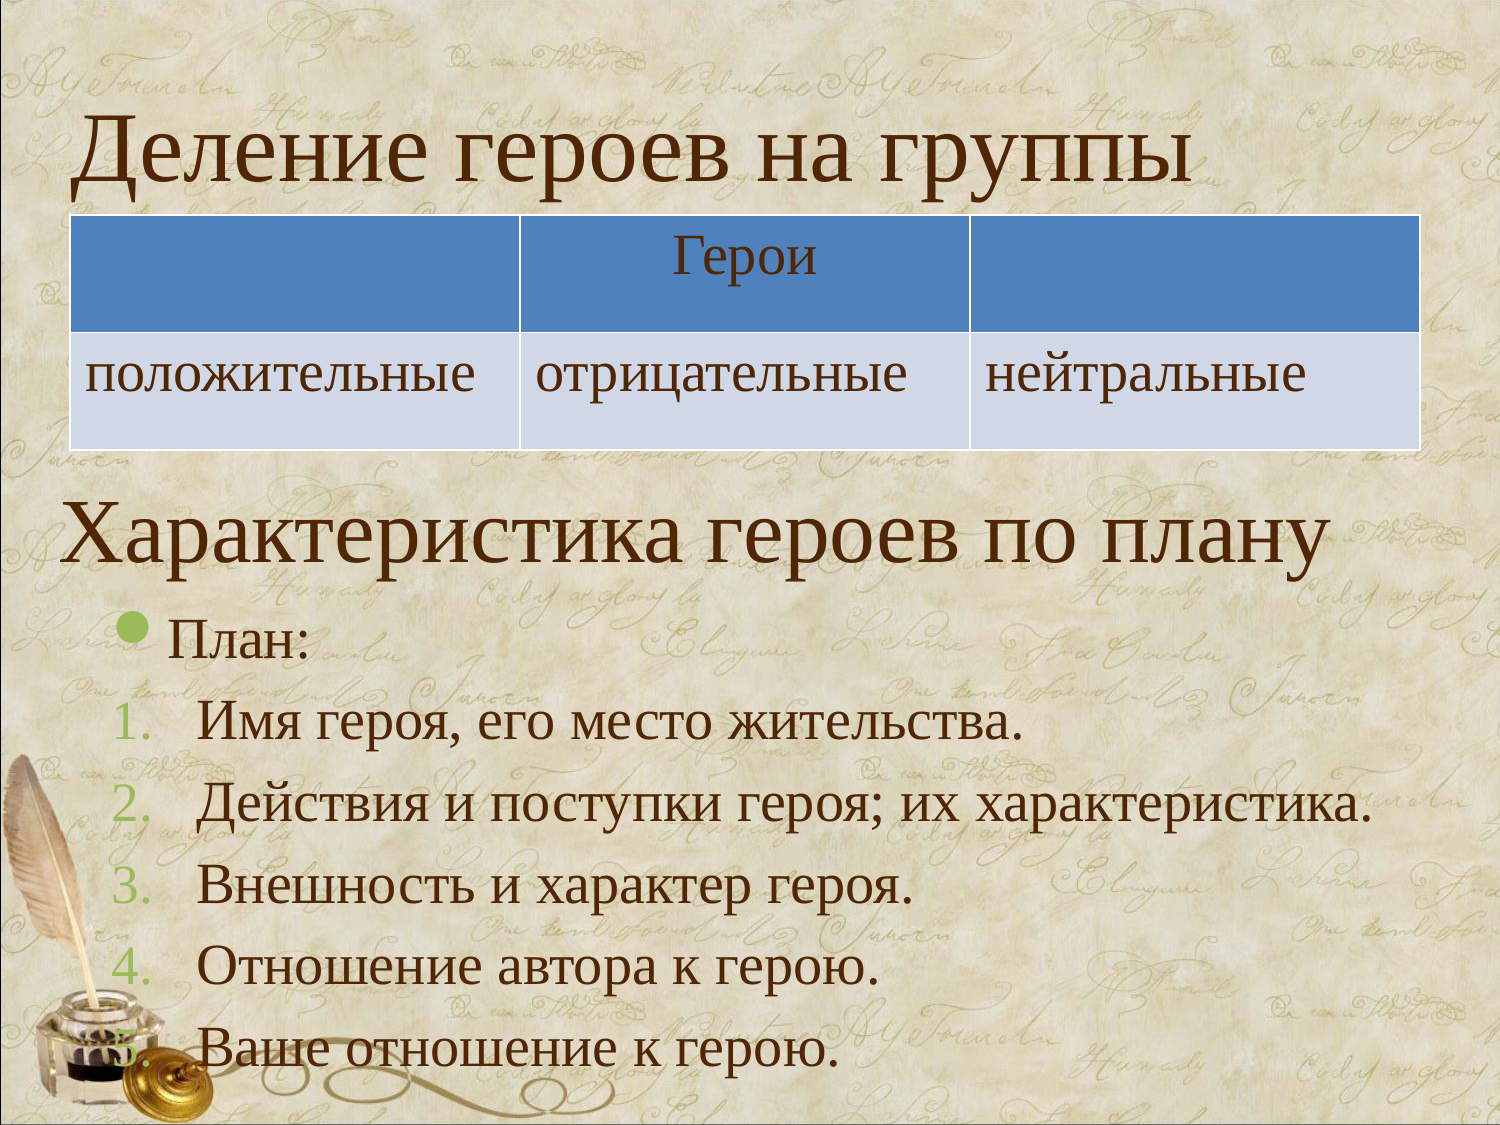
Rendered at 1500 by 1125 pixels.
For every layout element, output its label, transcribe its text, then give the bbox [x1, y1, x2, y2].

text_box План: Имя героя, его место жительства. Действия и поступки героя; их характеристика. Внешность и характер героя. Отношение автора к герою. Ваше отношение к герою. [97, 592, 1469, 1085]
text_box Характеристика героев по плану [58, 394, 1409, 581]
table_header [71, 216, 519, 332]
picture [0, 0, 1500, 1125]
table_cell отрицательные [521, 333, 969, 394]
table_header [971, 216, 1419, 332]
table_cell нейтральные [971, 333, 1419, 449]
table_cell положительные [71, 333, 519, 394]
text_box Деление героев на группы [70, 59, 1421, 203]
table_header Герои [521, 216, 969, 332]
